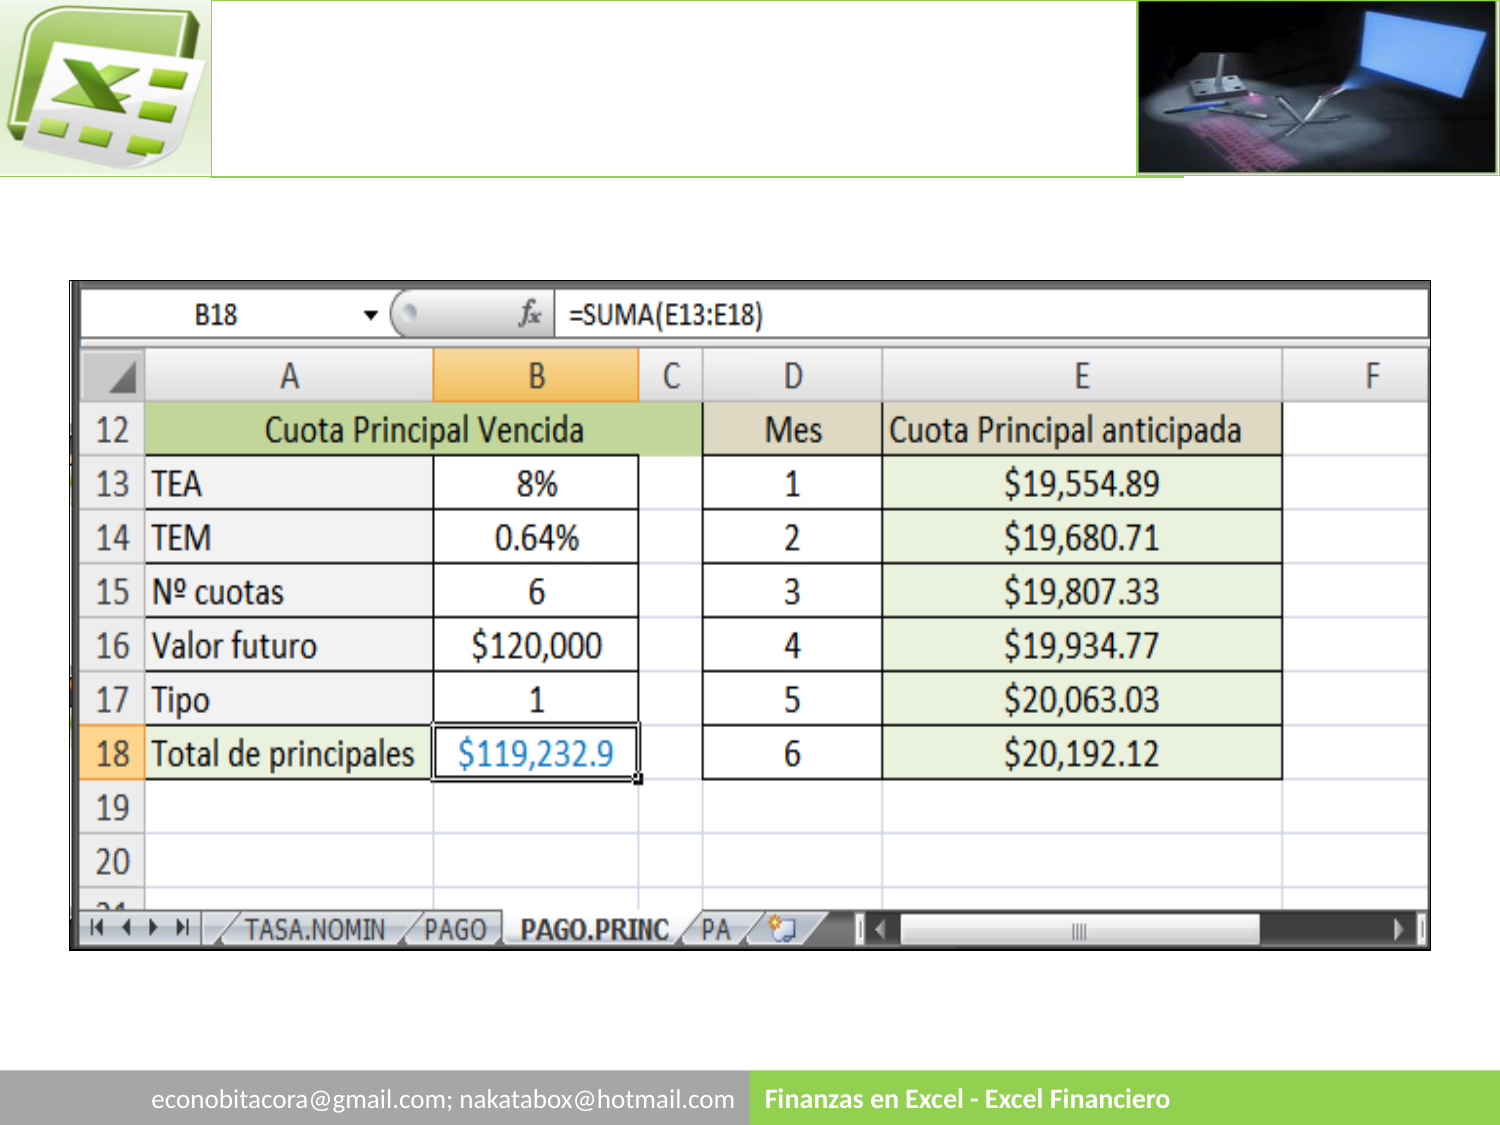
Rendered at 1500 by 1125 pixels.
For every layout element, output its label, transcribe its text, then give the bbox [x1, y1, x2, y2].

text_box econobitacora@gmail.com; nakatabox@hotmail.com [0, 1070, 749, 1125]
text_box [212, 0, 1134, 178]
picture [0, 0, 212, 177]
picture [1136, 0, 1500, 177]
picture [70, 280, 1430, 950]
text_box Finanzas en Excel - Excel Financiero [749, 1070, 1500, 1125]
